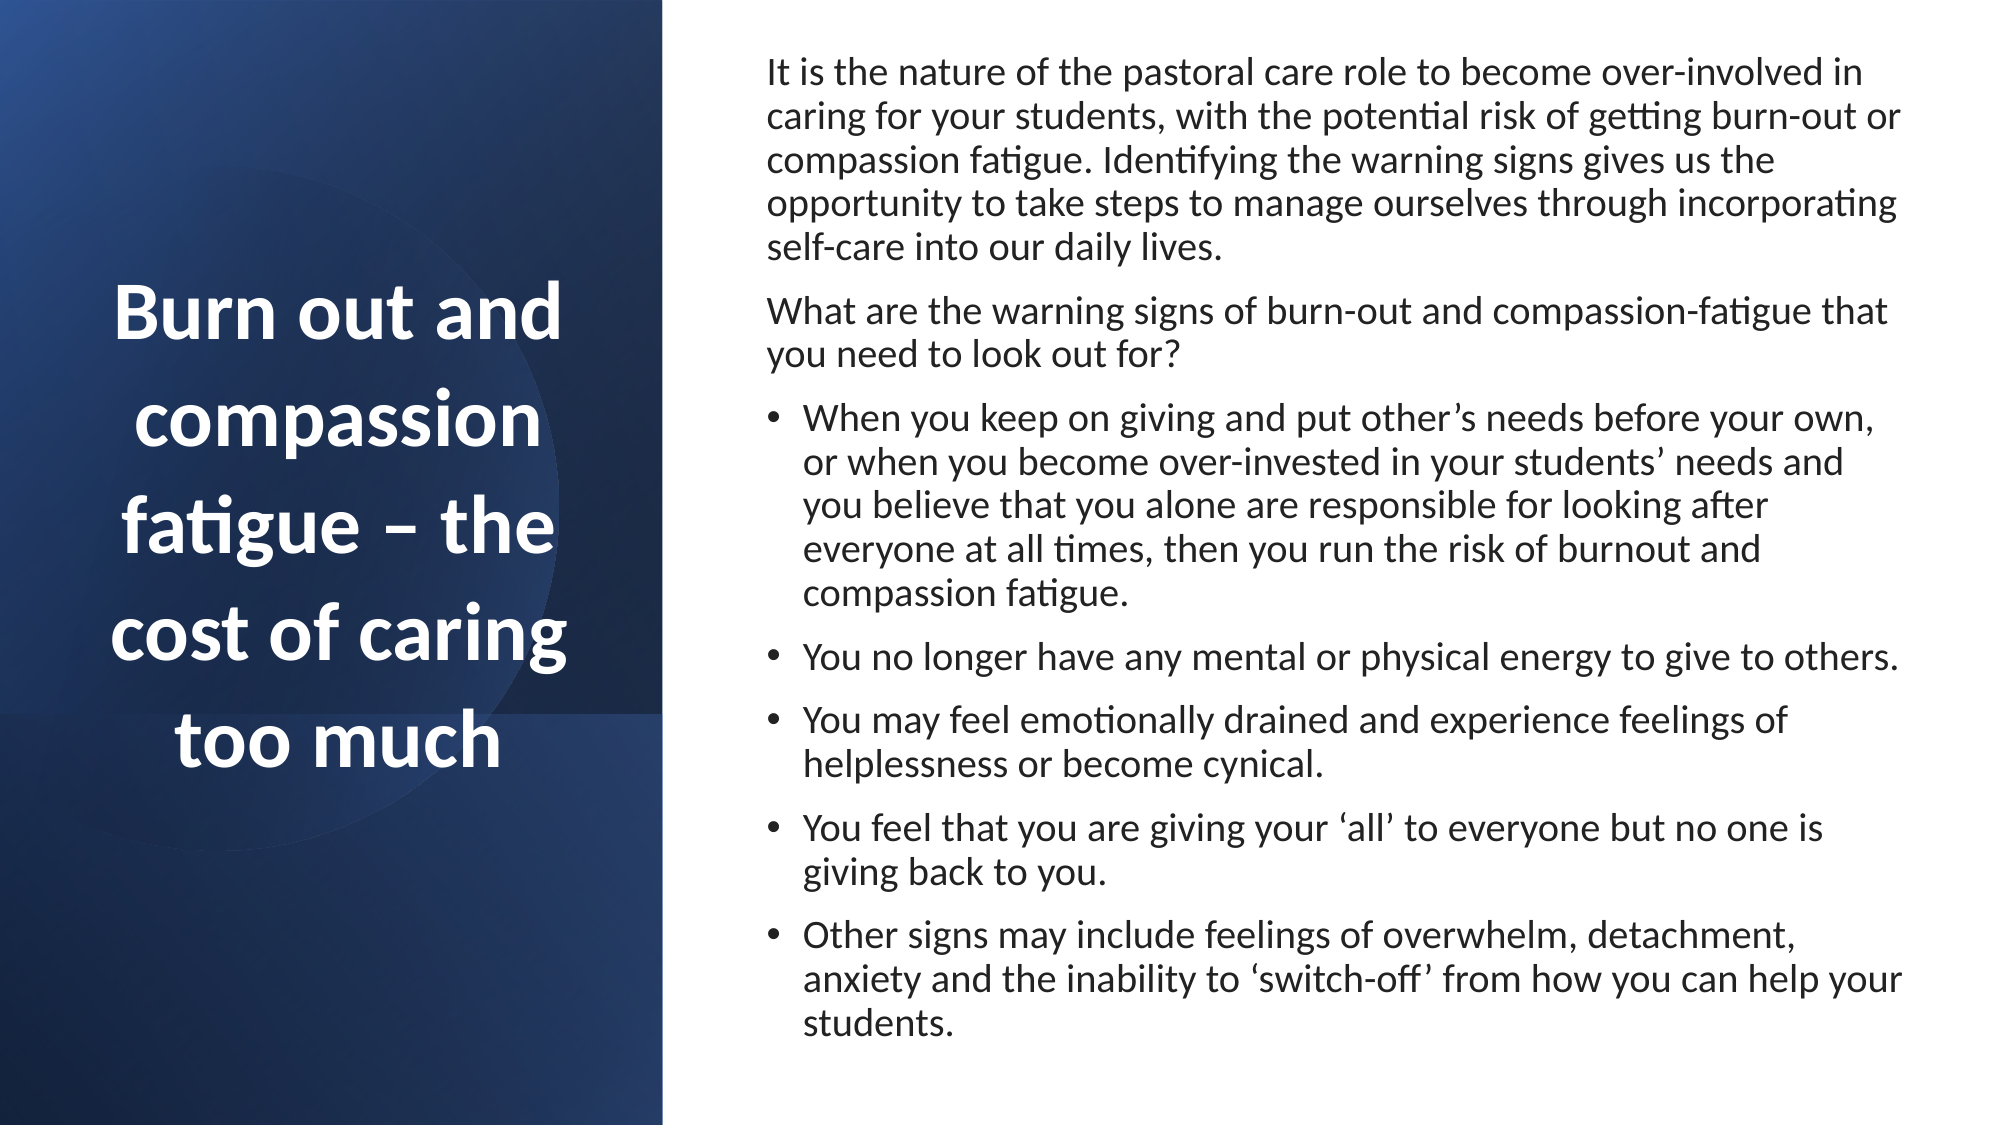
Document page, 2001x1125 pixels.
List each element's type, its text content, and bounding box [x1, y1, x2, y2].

text_box [0, 0, 663, 1125]
title Burn out and compassion fatigue – the cost of caring too much [76, 205, 602, 792]
text_box [663, 0, 2000, 1125]
list It is the nature of the pastoral care role to become over-involved in caring for your students, with the potential risk of getting burn-out or compassion fatigue. Identifying the warning signs gives us the opportunity to take steps to manage ourselves through incorporating self-care into our daily lives. What are the warning signs of burn-out and compassion-fatigue that you need to look out for? When you keep on giving and put other’s needs before your own, or when you become over-invested in your students’ needs and you believe that you alone are responsible for looking after everyone at all times, then you run the risk of burnout and compassion fatigue. You no longer have any mental or physical energy to give to others. You may feel emotionally drained and experience feelings of helplessness or become cynical. You feel that you are giving your ‘all’ to everyone but no one is giving back to you. Other signs may include feelings of overwhelm, detachment, anxiety and the inability to ‘switch-off’ from how you can help your students. [751, 43, 1924, 1068]
